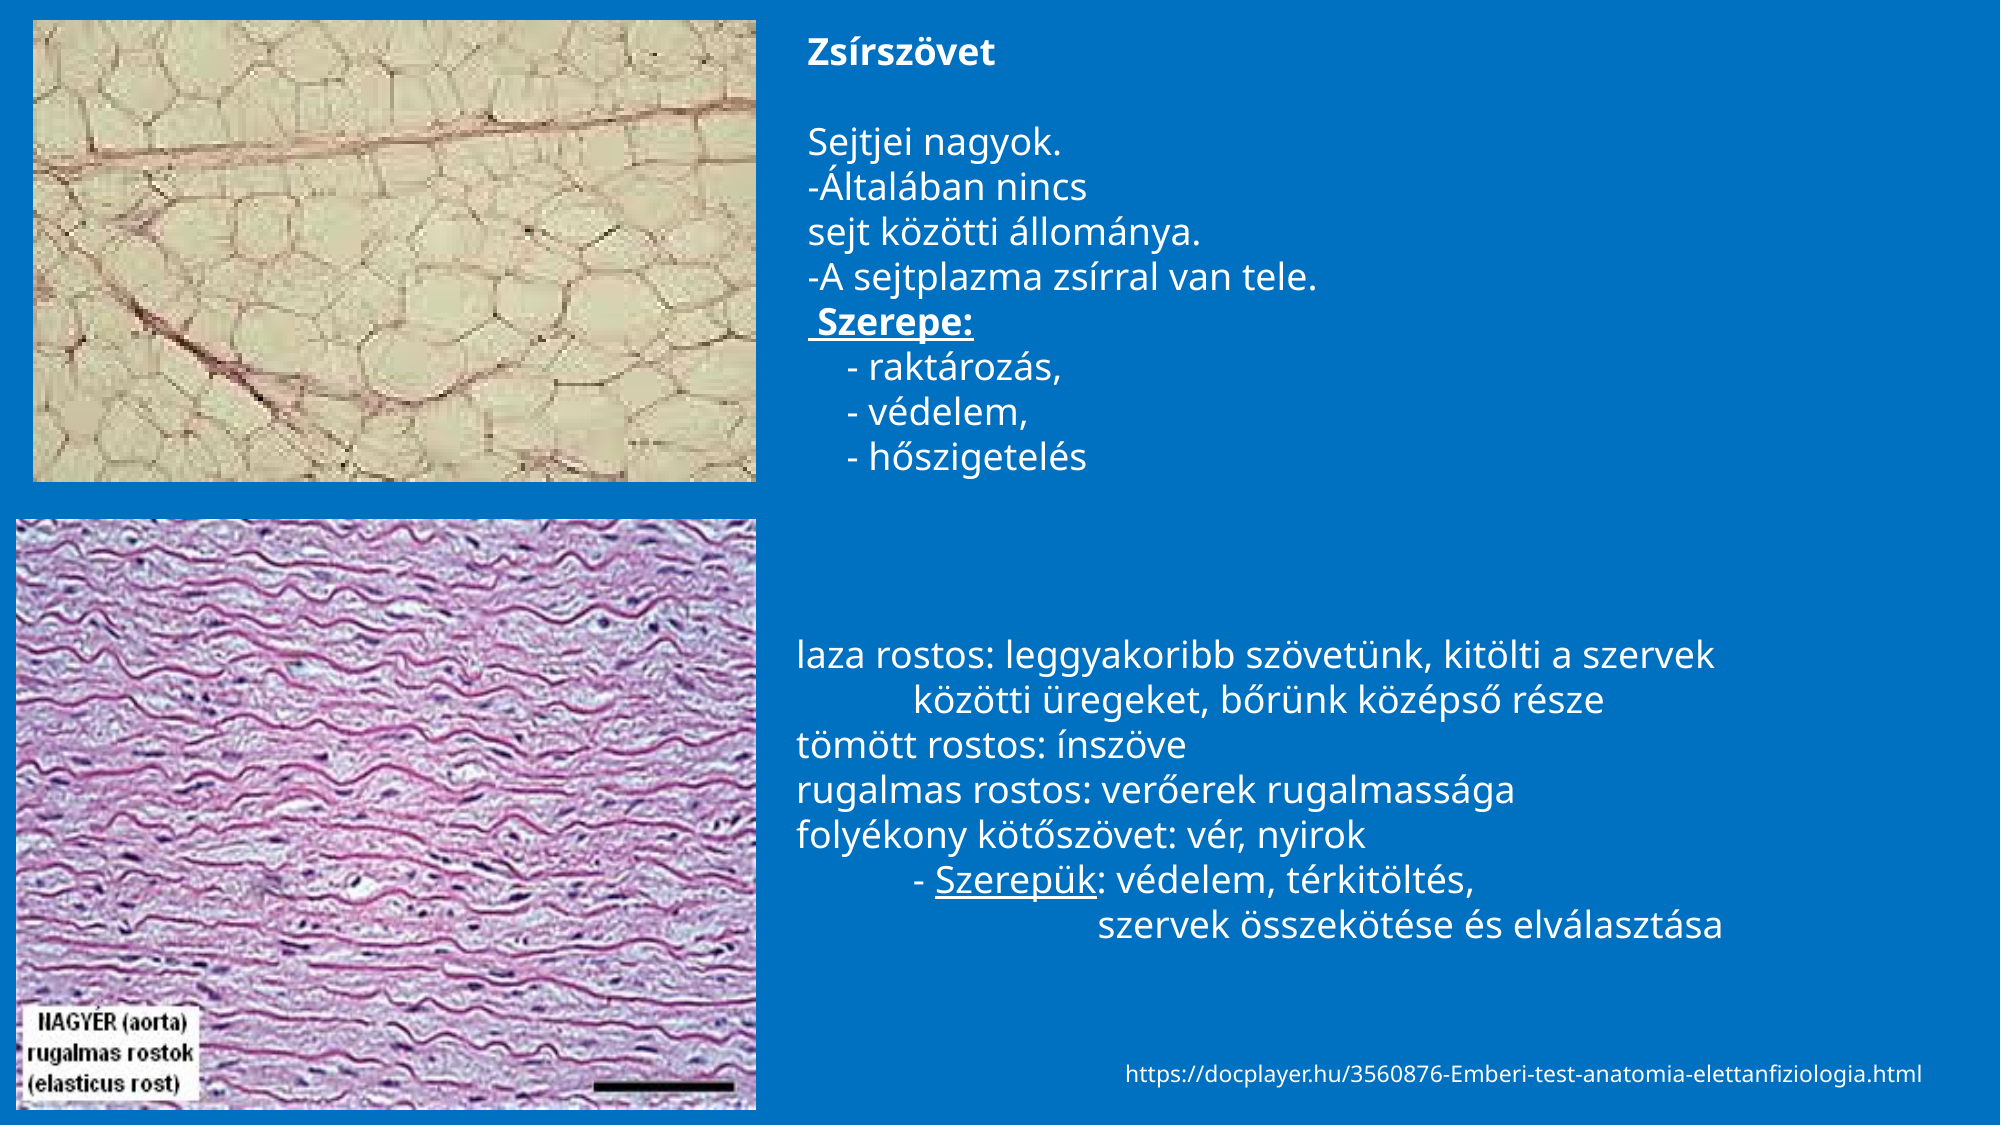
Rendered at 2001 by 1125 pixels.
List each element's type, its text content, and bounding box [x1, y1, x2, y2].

picture [16, 518, 756, 1110]
text_box https://docplayer.hu/3560876-Emberi-test-anatomia-elettanfiziologia.html [1110, 1052, 2000, 1095]
text_box laza rostos: leggyakoribb szövetünk, kitölti a szervek közötti üregeket, bőrünk középső része tömött rostos: ínszöve rugalmas rostos: verőerek rugalmassága folyékony kötőszövet: vér, nyirok - Szerepük: védelem, térkitöltés, szervek összekötése és elválasztása [781, 623, 1782, 954]
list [33, 20, 756, 482]
text_box Zsírszövet Sejtjei nagyok. -Általában nincs sejt közötti állománya. -A sejtplazma zsírral van tele. Szerepe: - raktározás, - védelem, - hőszigetelés [792, 20, 1793, 486]
